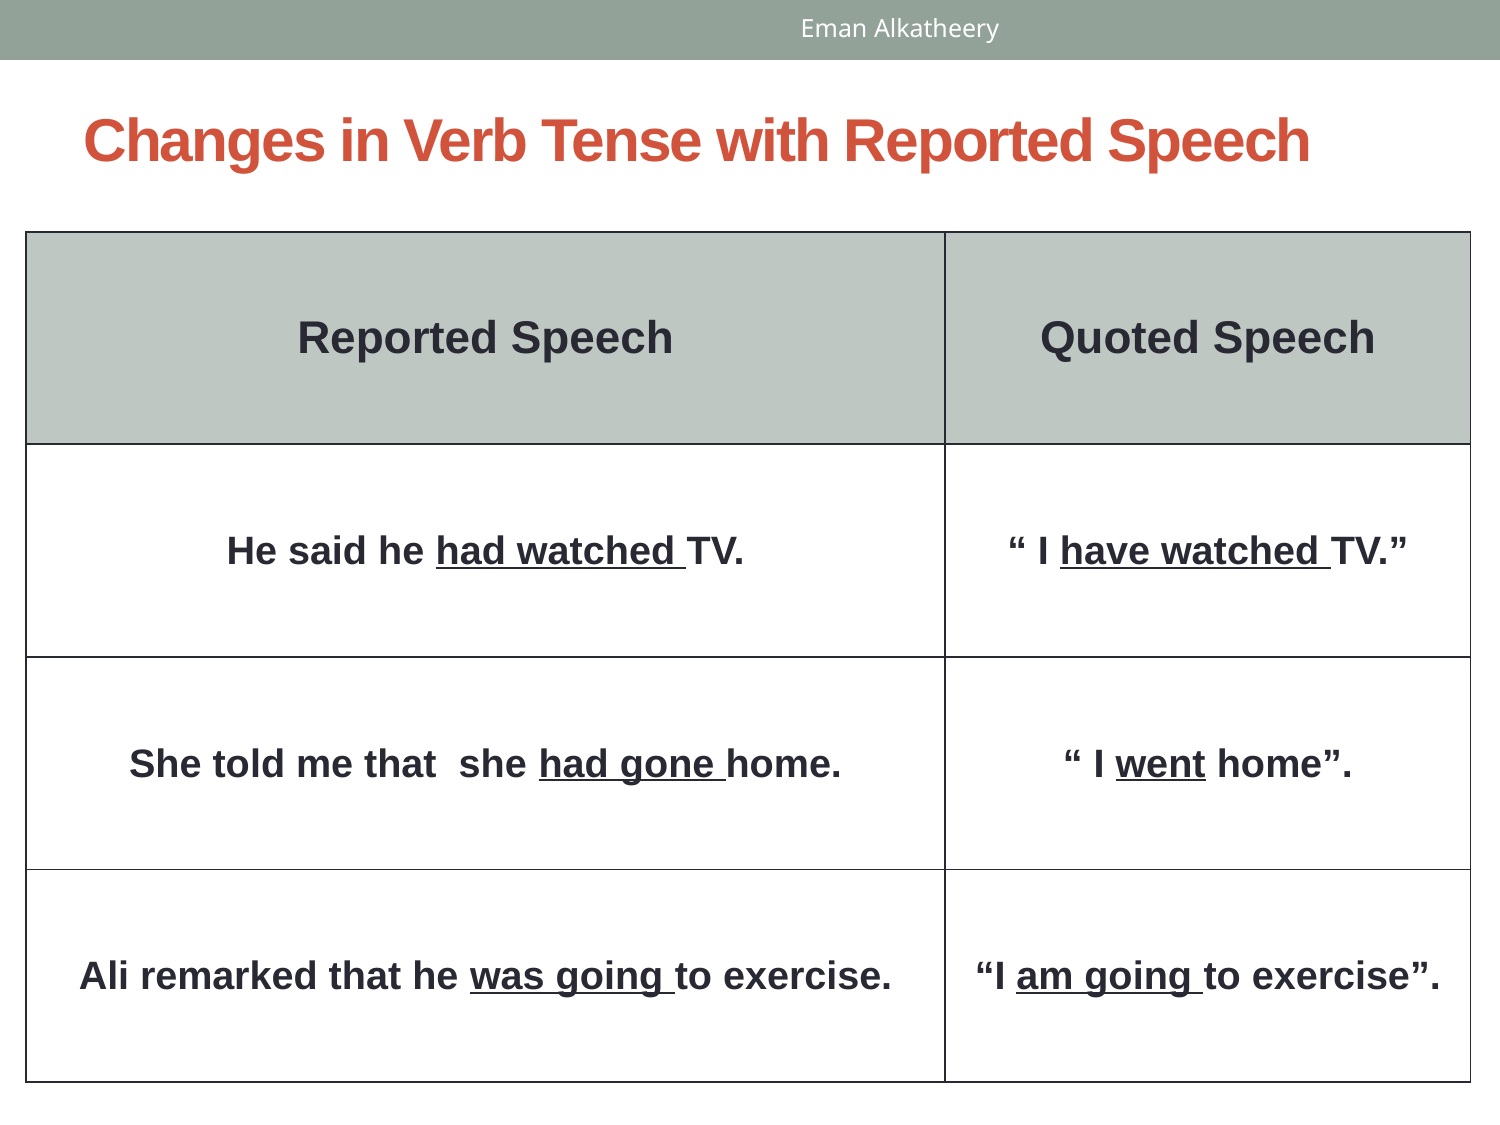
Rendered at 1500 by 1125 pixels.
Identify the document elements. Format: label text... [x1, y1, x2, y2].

table_header Quoted Speech [946, 233, 1470, 443]
table_cell “ I have watched TV.” [946, 445, 1470, 656]
title Changes in Verb Tense with Reported Speech [68, 78, 1400, 197]
table_cell “ I went home”. [946, 658, 1470, 869]
table_cell “I am going to exercise”. [946, 870, 1470, 1081]
table_cell Ali remarked that he was going to exercise. [27, 870, 944, 1081]
table_header Reported Speech [27, 233, 944, 443]
table_cell He said he had watched TV. [27, 445, 944, 656]
table_cell She told me that she had gone home. [27, 658, 944, 869]
footer Eman Alkatheery [562, 3, 1238, 57]
